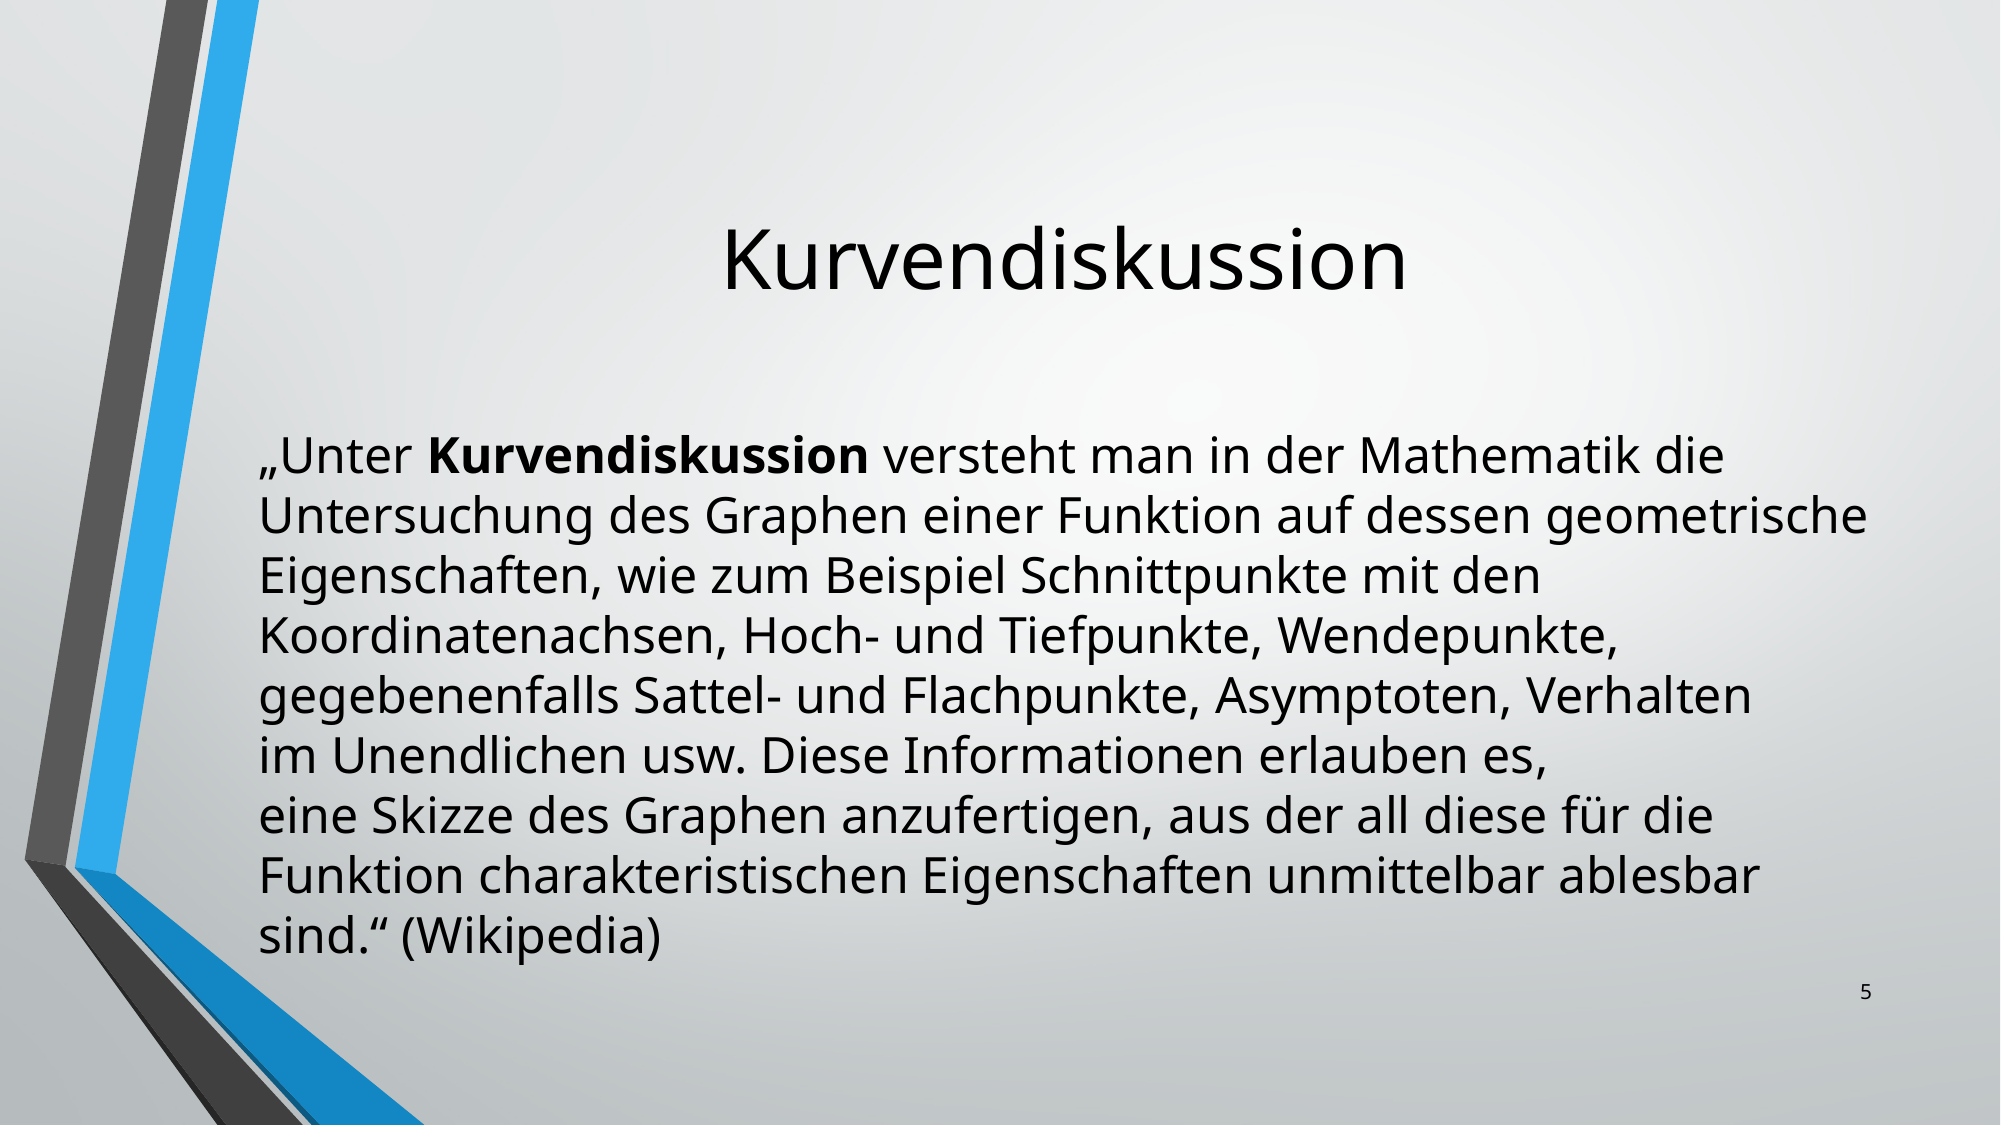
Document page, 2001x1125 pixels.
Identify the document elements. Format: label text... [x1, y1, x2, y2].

slide_number 5 [1796, 962, 1887, 1023]
list „Unter Kurvendiskussion versteht man in der Mathematik die Untersuchung des Graphen einer Funktion auf dessen geometrische Eigenschaften, wie zum Beispiel Schnittpunkte mit den Koordinatenachsen, Hoch- und Tiefpunkte, Wendepunkte, gegebenenfalls Sattel- und Flachpunkte, Asymptoten, Verhalten im Unendlichen usw. Diese Informationen erlauben es, eine Skizze des Graphen anzufertigen, aus der all diese für die Funktion charakteristischen Eigenschaften unmittelbar ablesbar sind.“ (Wikipedia) [243, 437, 1887, 950]
title Kurvendiskussion [243, 112, 1887, 400]
